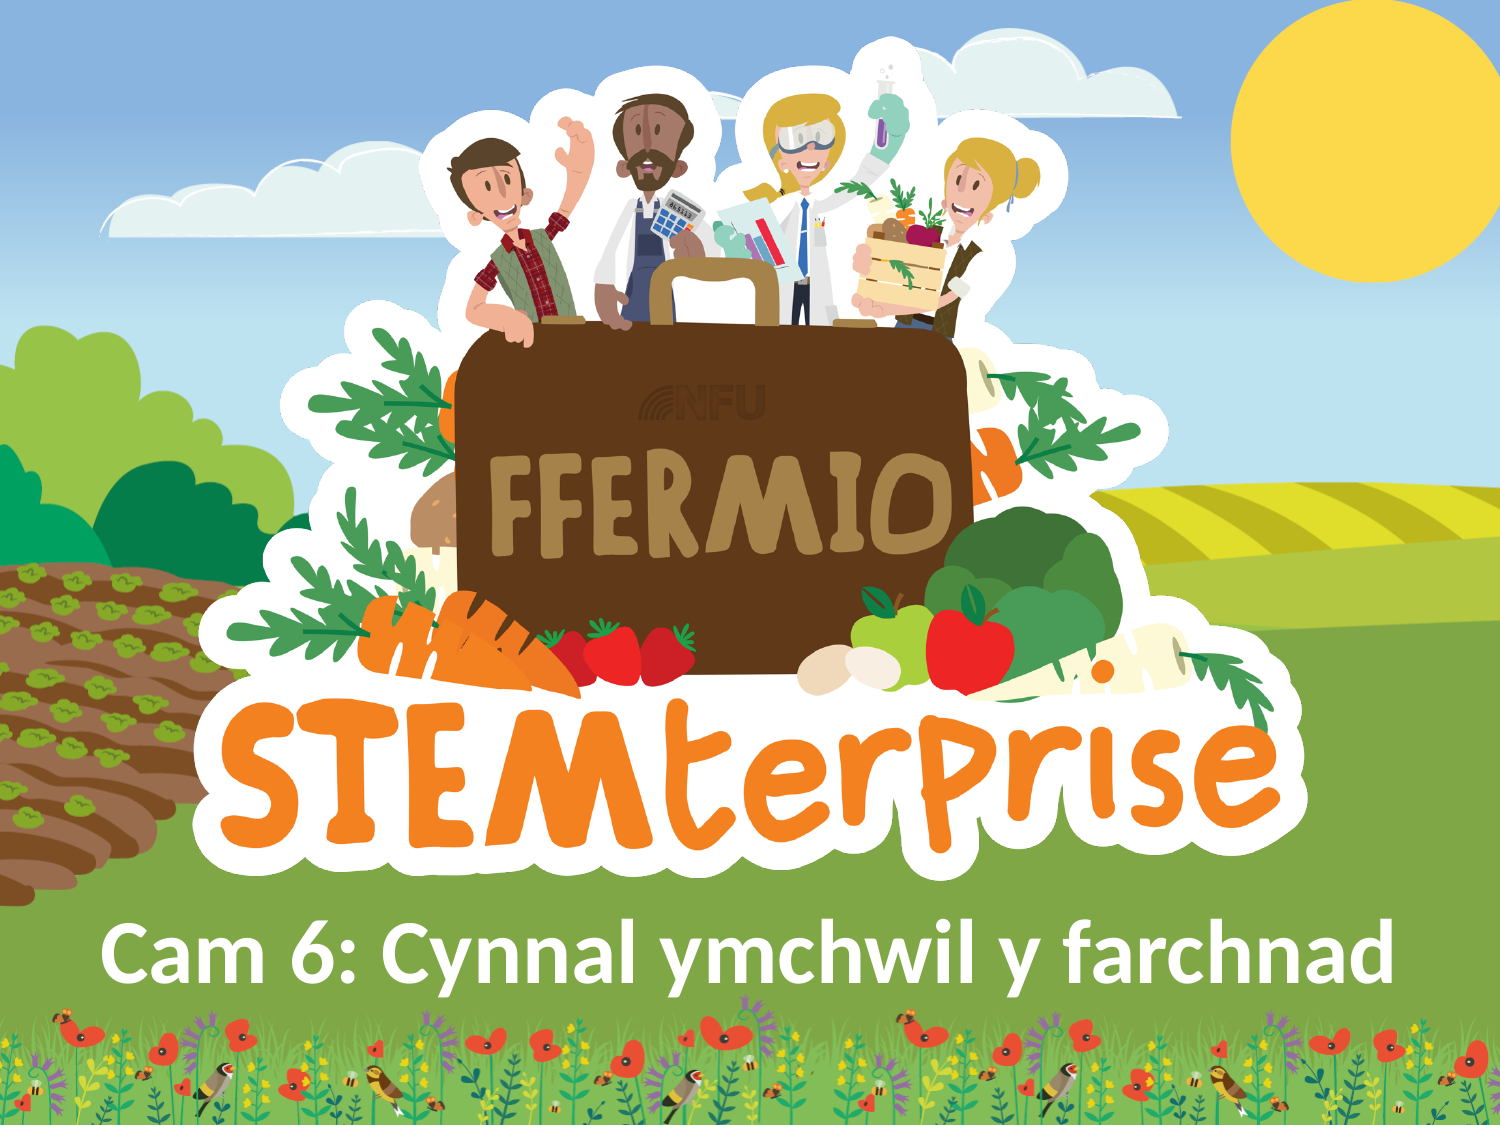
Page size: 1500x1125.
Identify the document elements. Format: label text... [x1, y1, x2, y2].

title Cam 6: Cynnal ymchwil y farchnad [41, 857, 1459, 1035]
picture [0, 0, 1500, 1125]
